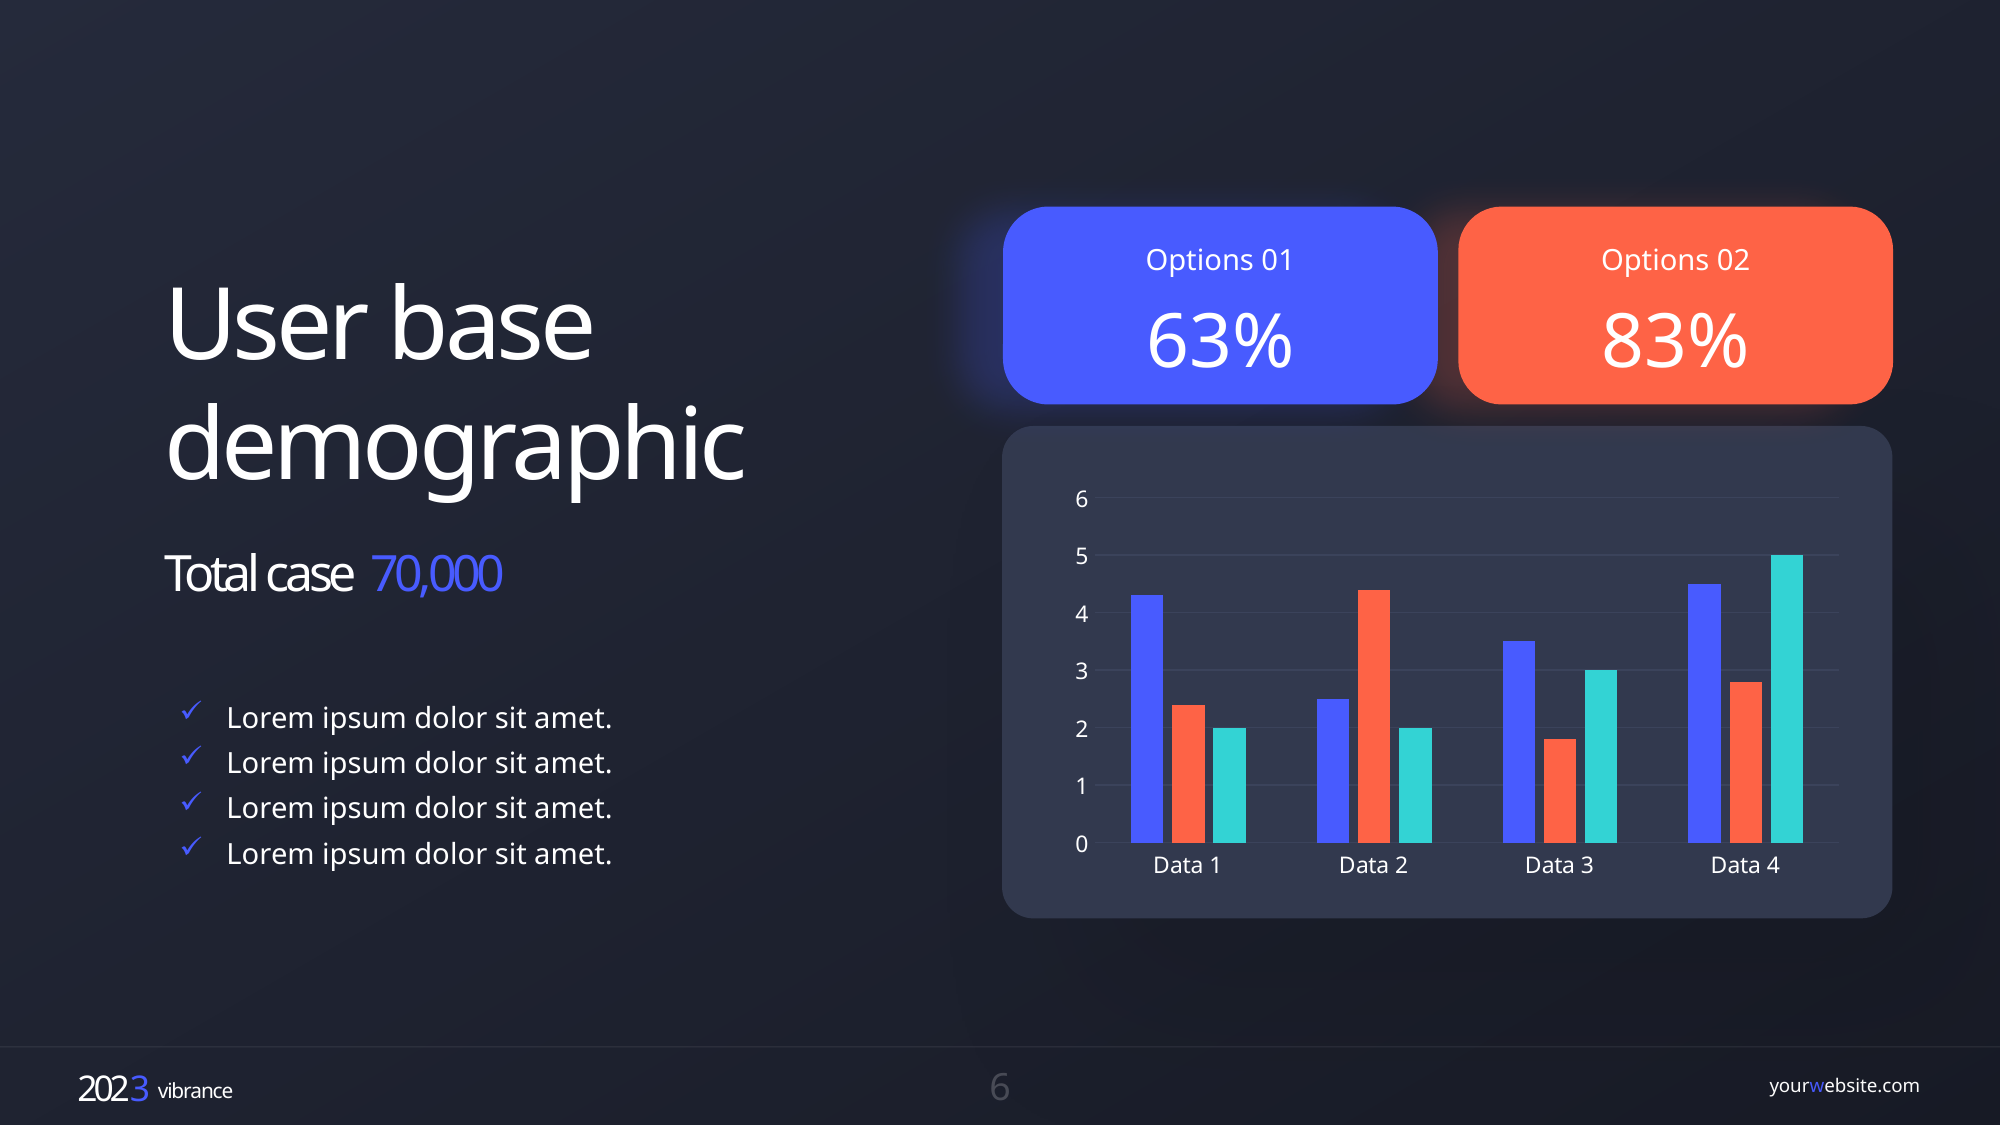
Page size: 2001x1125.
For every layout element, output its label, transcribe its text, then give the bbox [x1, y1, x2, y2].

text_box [1003, 206, 1438, 405]
text_box Lorem ipsum dolor sit amet. Lorem ipsum dolor sit amet. Lorem ipsum dolor sit amet. Lorem ipsum dolor sit amet. [164, 681, 732, 878]
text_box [1002, 425, 1893, 919]
text_box User base demographic [149, 252, 883, 508]
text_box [1458, 206, 1894, 405]
text_box Total case 70,000 [149, 533, 714, 609]
